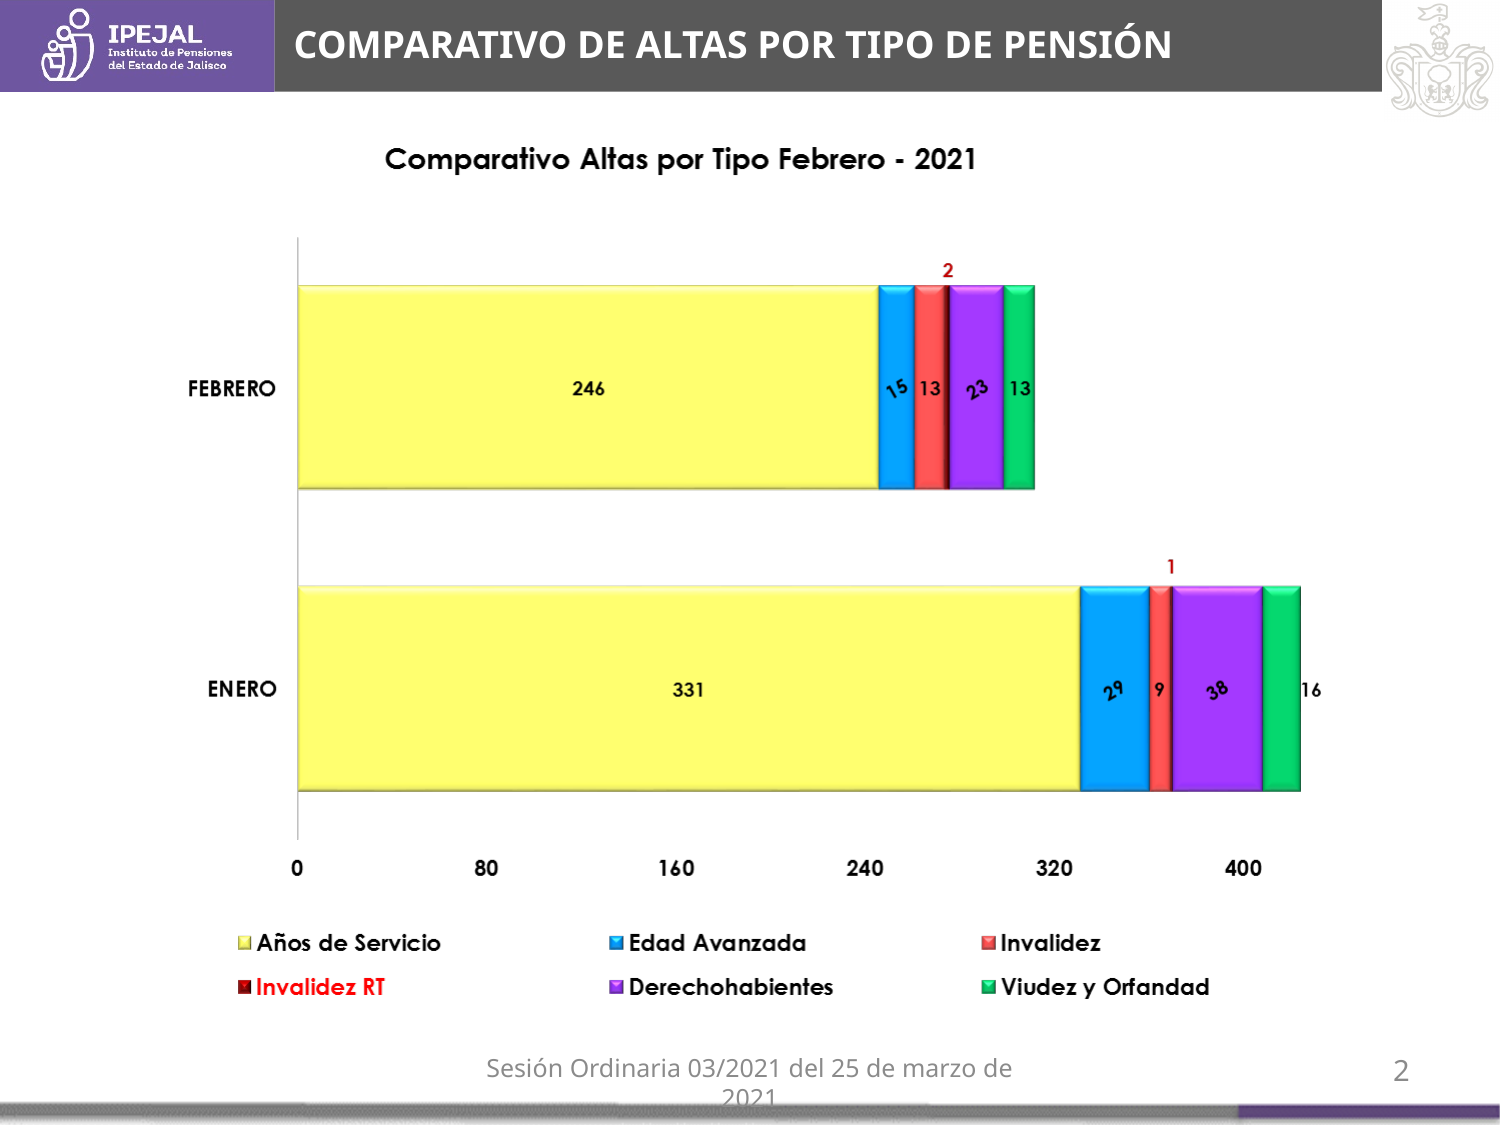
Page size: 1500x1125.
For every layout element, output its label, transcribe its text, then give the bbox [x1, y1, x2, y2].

picture [0, 0, 275, 92]
picture [86, 115, 1414, 1010]
text_box Sesión Ordinaria 03/2021 del 25 de marzo de 2021 [469, 1052, 1031, 1113]
picture [0, 1096, 1500, 1125]
slide_number 2 [1074, 1042, 1425, 1103]
